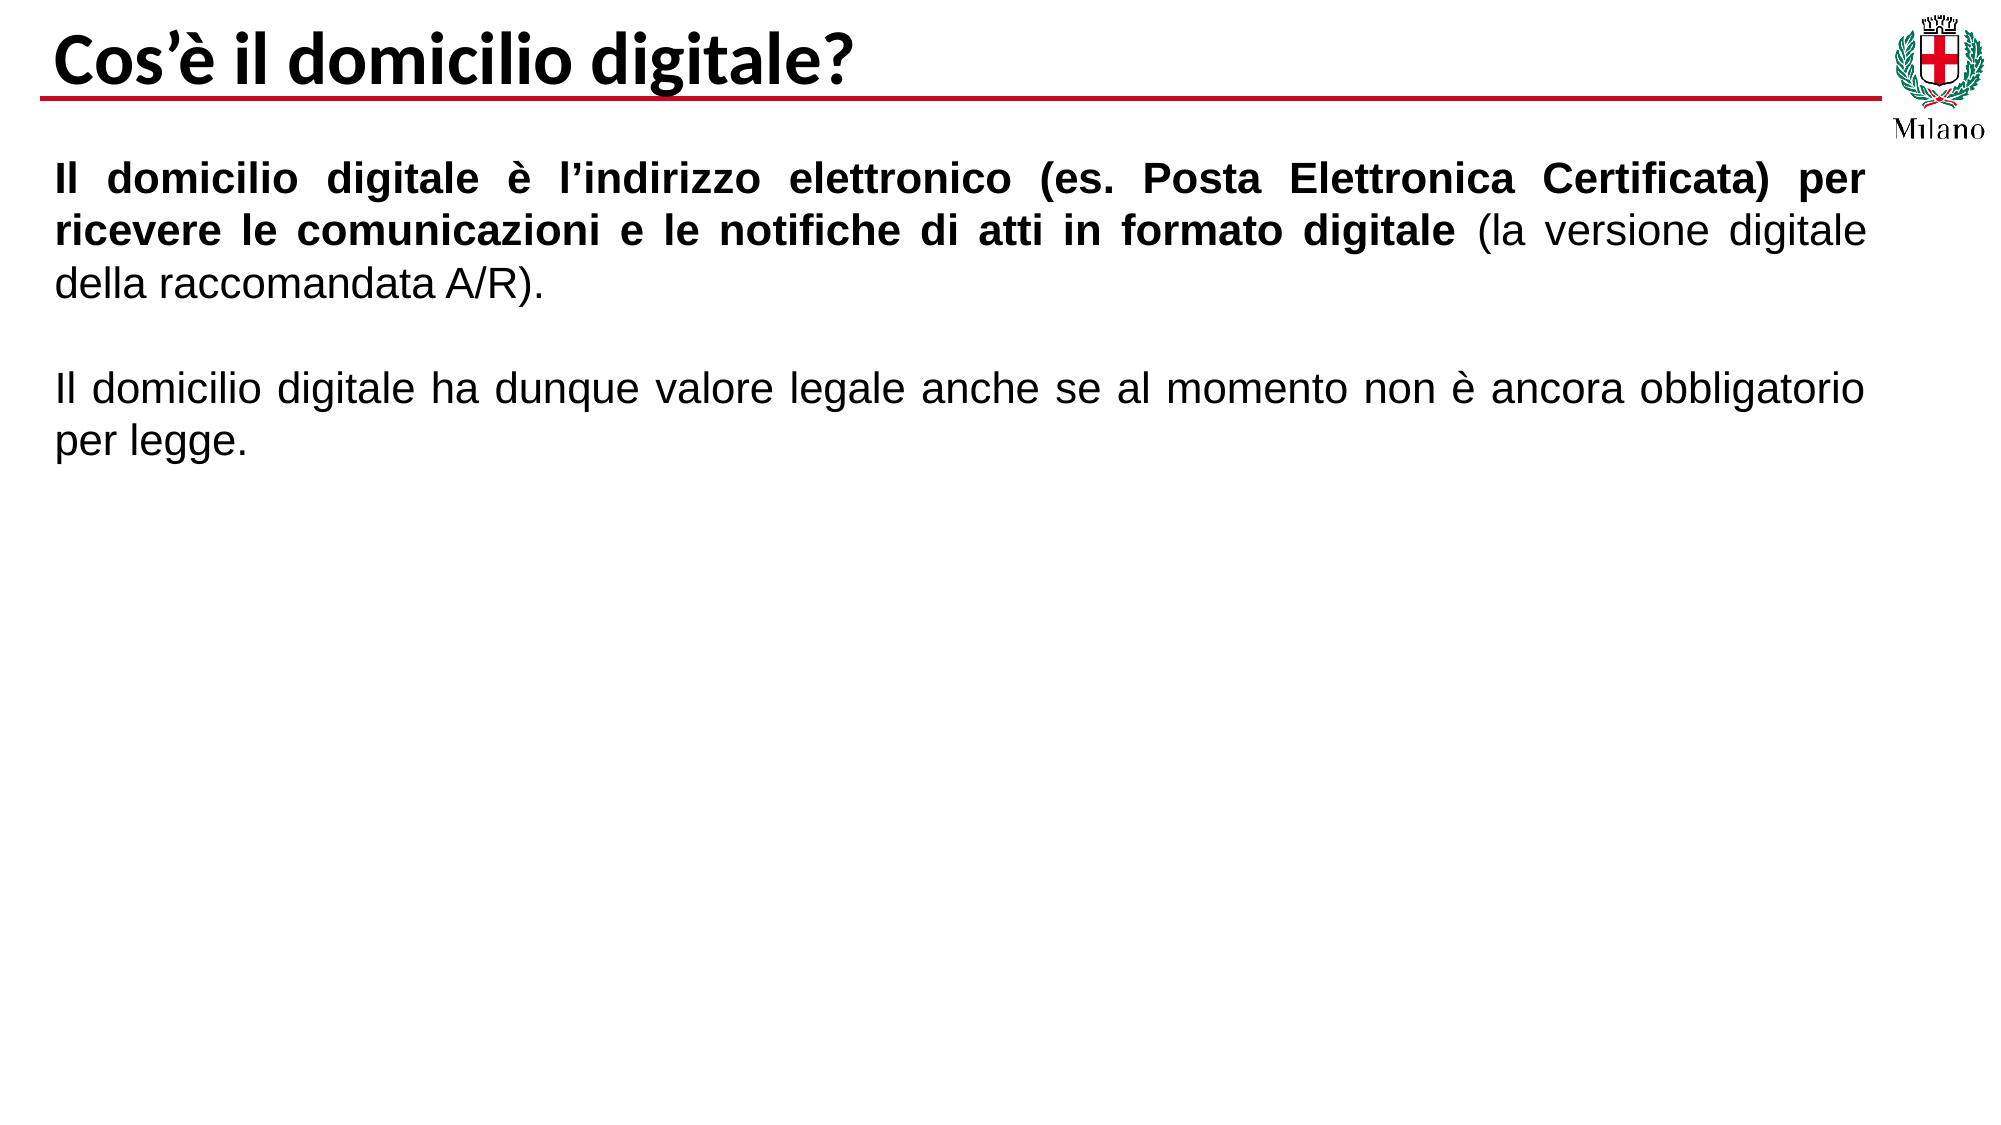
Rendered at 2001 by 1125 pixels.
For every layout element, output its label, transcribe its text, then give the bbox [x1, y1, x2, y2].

picture [1832, 0, 2000, 153]
text_box Cos’è il domicilio digitale? [39, 1, 1575, 98]
text_box Il domicilio digitale è l’indirizzo elettronico (es. Posta Elettronica Certificata) per ricevere le comunicazioni e le notifiche di atti in formato digitale (la versione digitale della raccomandata A/R). Il domicilio digitale ha dunque valore legale anche se al momento non è ancora obbligatorio per legge. [39, 142, 1883, 472]
text_box Cos’è il domicilio digitale? [39, 99, 1575, 107]
